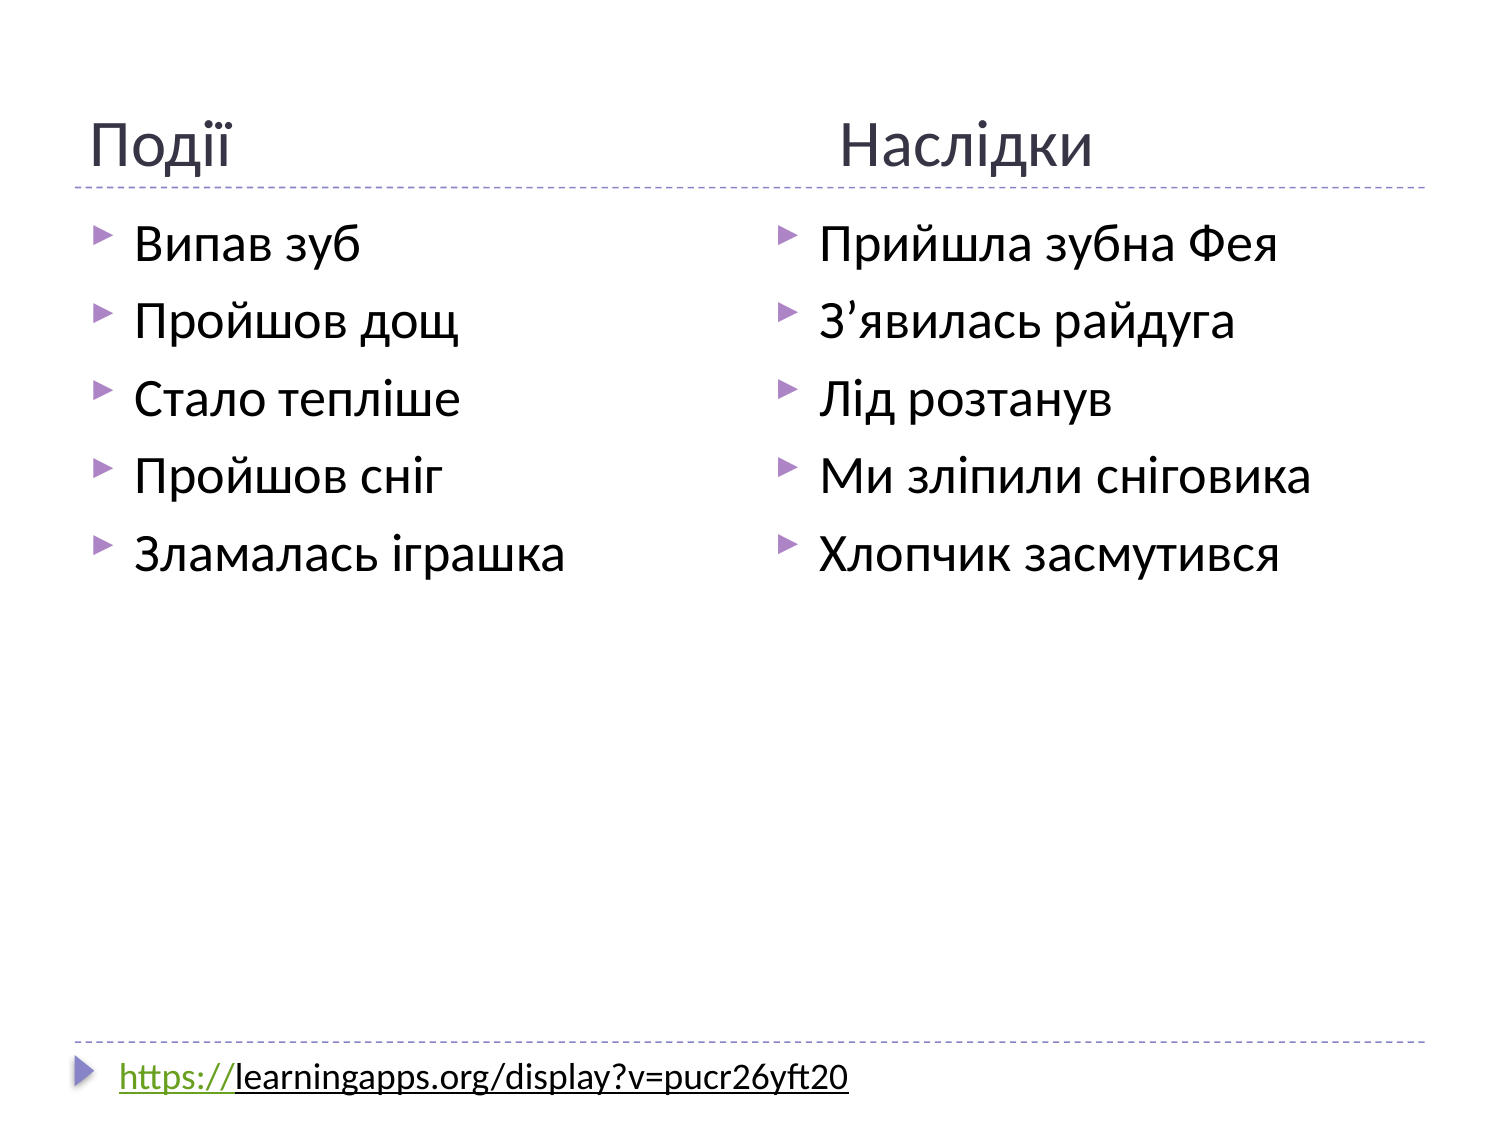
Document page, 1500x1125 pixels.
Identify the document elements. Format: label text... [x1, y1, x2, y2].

list Прийшла зубна Фея З’явилась райдуга Лід розтанув Ми зліпили сніговика Хлопчик засмутився [759, 199, 1423, 1010]
list Випав зуб Пройшов дощ Стало тепліше Пройшов сніг Зламалась іграшка [75, 200, 738, 1010]
title Події Наслідки [75, 37, 1425, 188]
text_box https://learningapps.org/display?v=pucr26yft20 [103, 1044, 1015, 1105]
